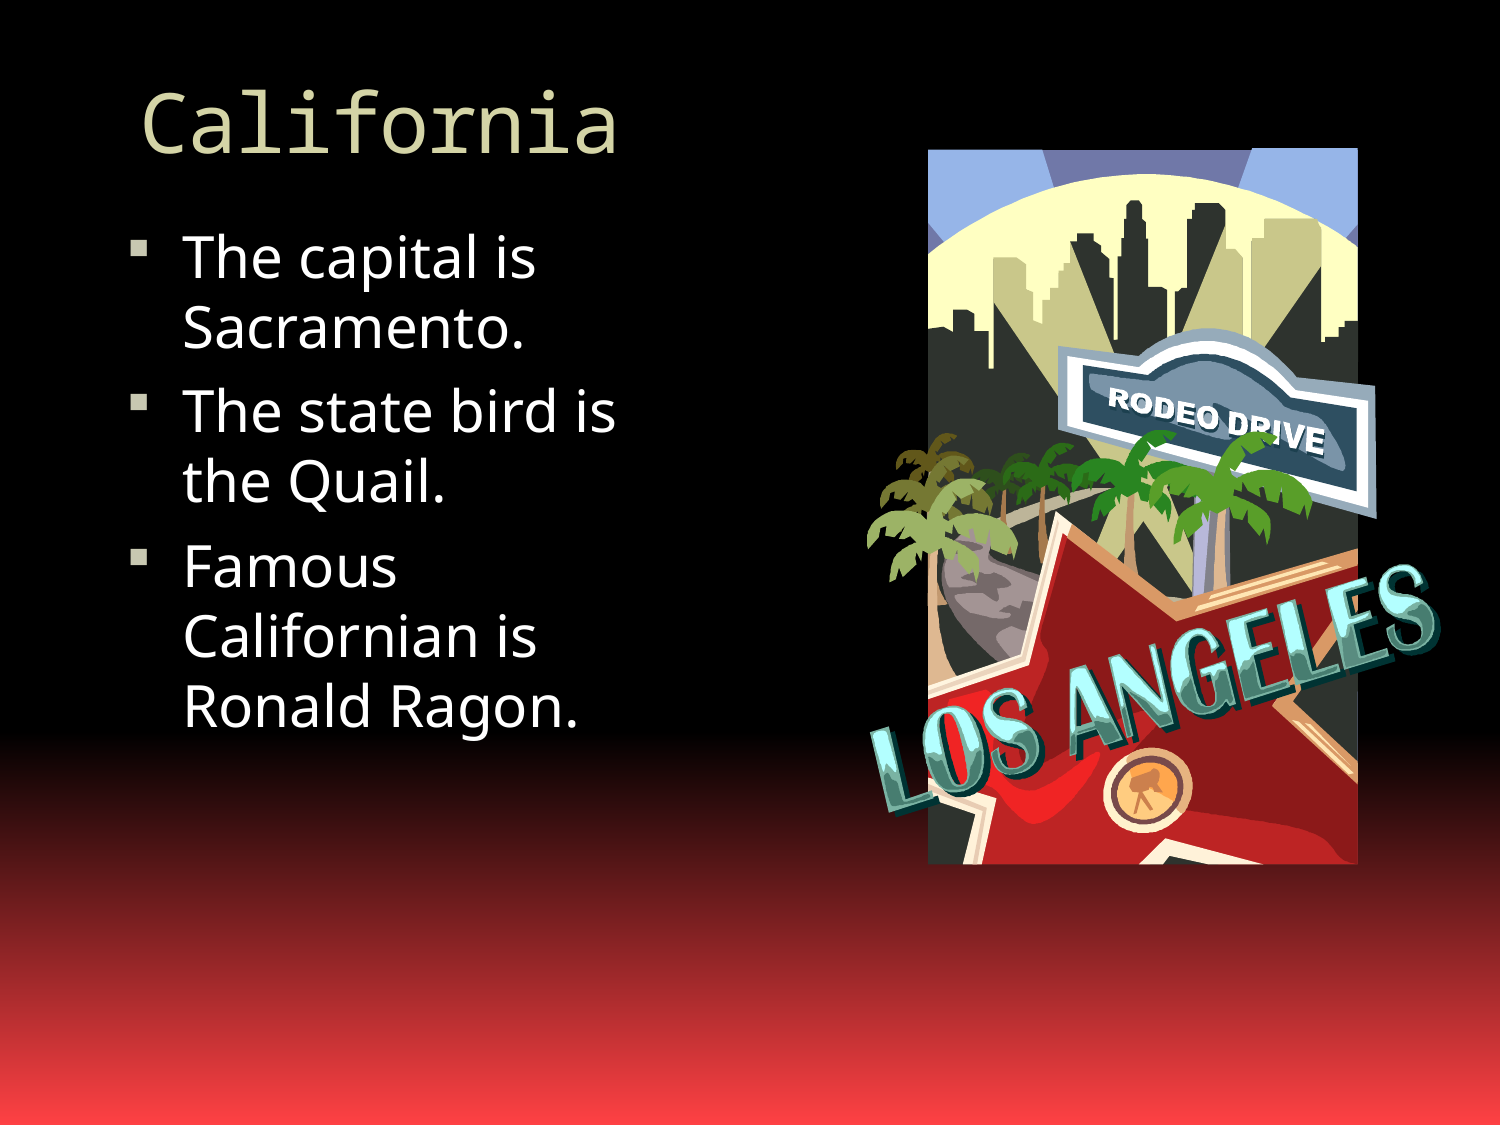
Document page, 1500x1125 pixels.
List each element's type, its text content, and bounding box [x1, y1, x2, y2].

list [861, 136, 1451, 876]
title California [125, 62, 725, 200]
list The capital is Sacramento. The state bird is the Quail. Famous Californian is Ronald Ragon. [99, 212, 700, 1013]
